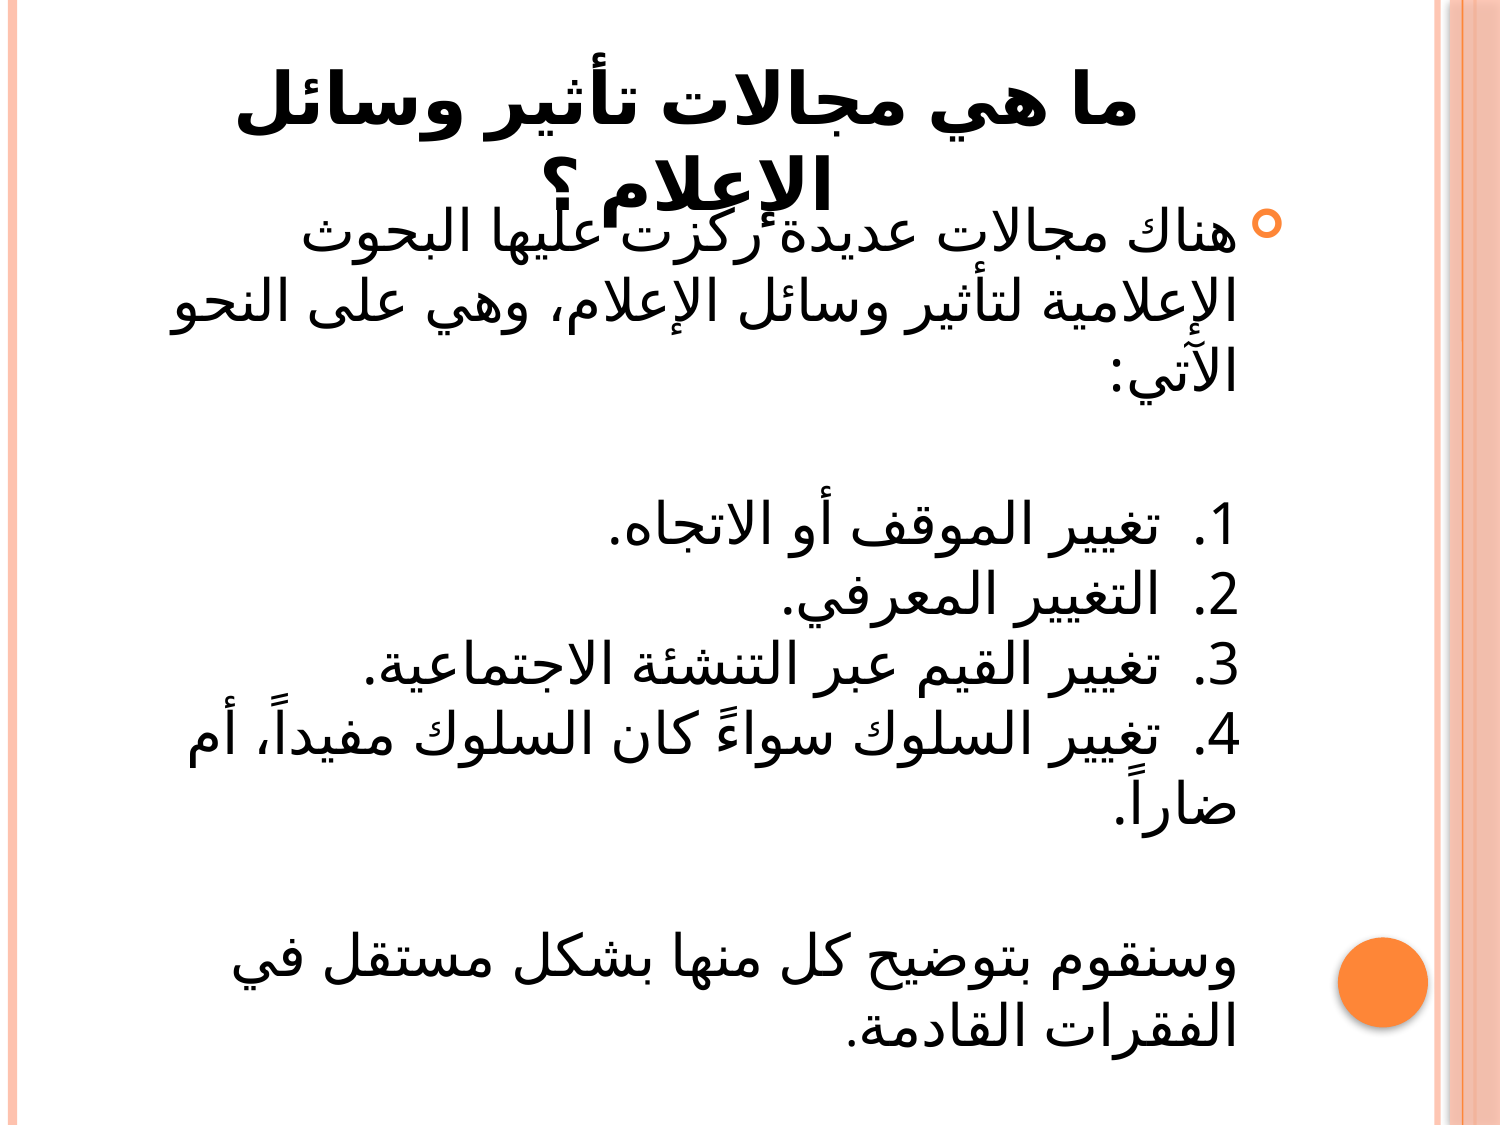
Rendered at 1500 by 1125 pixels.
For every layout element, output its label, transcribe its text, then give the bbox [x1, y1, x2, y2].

title ما هي مجالات تأثير وسائل الإعلام ؟ [75, 45, 1300, 233]
list هناك مجالات عديدة ركزت عليها البحوث الإعلامية لتأثير وسائل الإعلام، وهي على النحو الآتي: 1. تغيير الموقف أو الاتجاه. 2. التغيير المعرفي. 3. تغيير القيم عبر التنشئة الاجتماعية. 4. تغيير السلوك سواءً كان السلوك مفيداً، أم ضاراً. وسنقوم بتوضيح كل منها بشكل مستقل في الفقرات القادمة. [75, 262, 1300, 1062]
